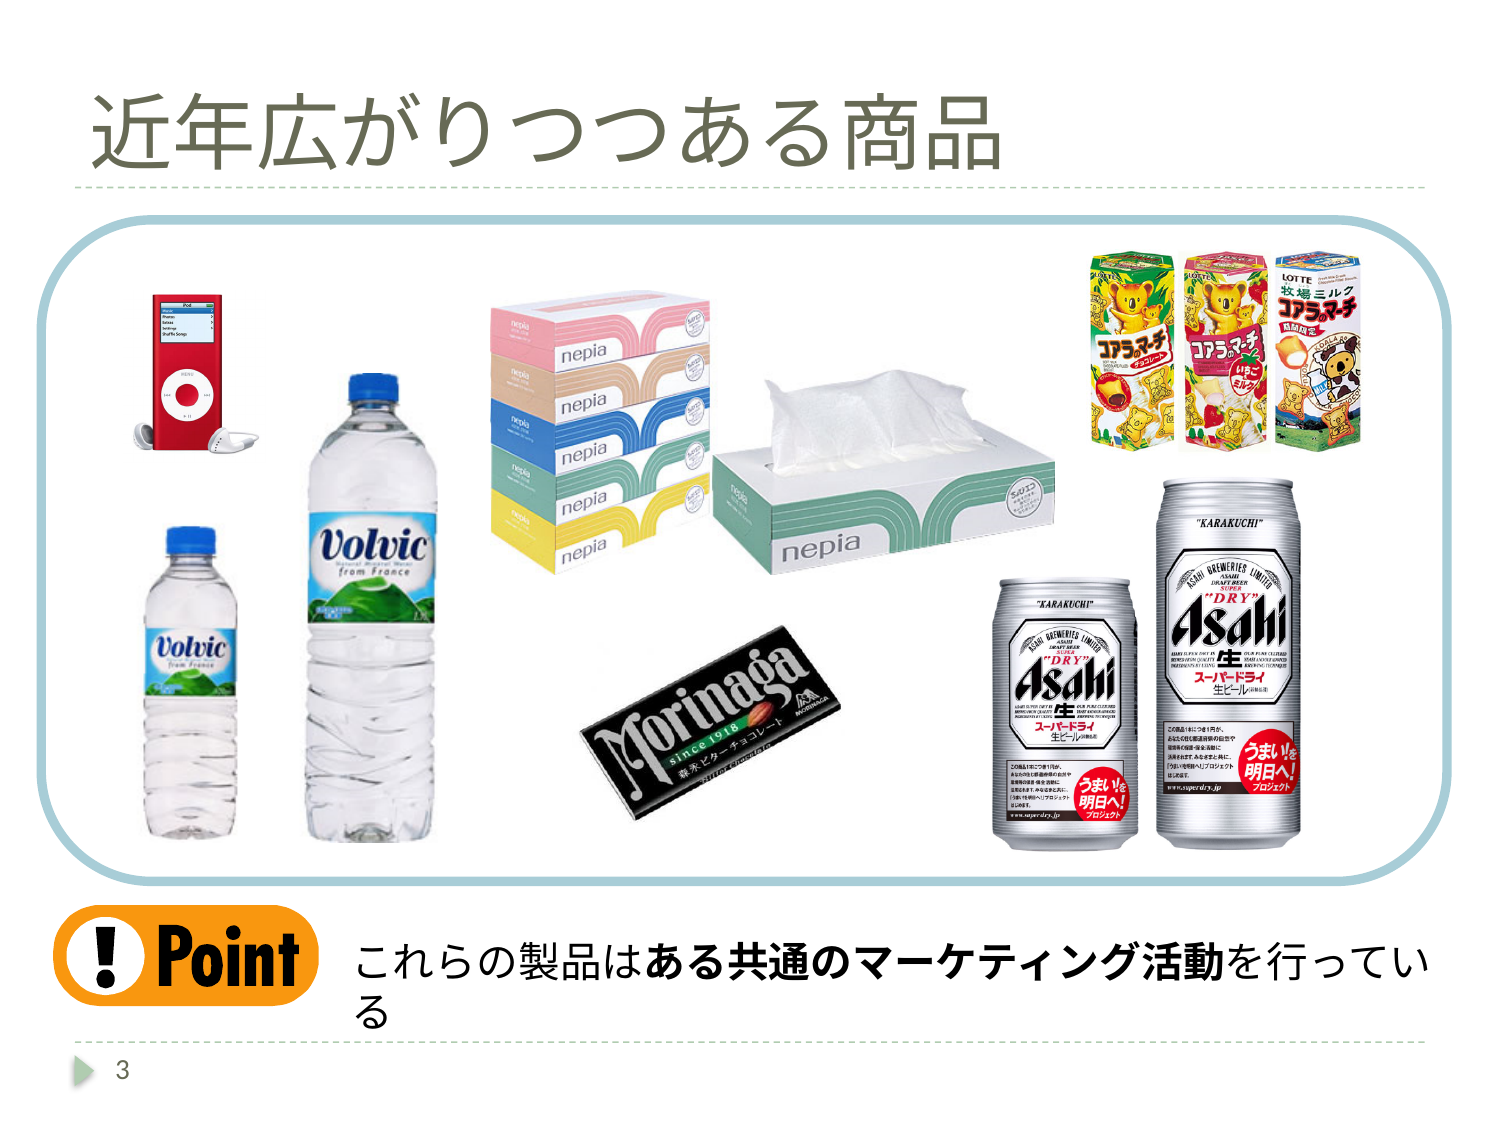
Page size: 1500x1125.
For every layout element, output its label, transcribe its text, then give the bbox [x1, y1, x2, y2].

picture [1080, 243, 1369, 460]
text_box これらの製品はある共通のマーケティング活動を行っている [336, 928, 1453, 1044]
title 近年広がりつつある商品 [75, 24, 1425, 188]
picture [123, 290, 453, 843]
picture [52, 904, 319, 1007]
text_box [39, 218, 1449, 883]
picture [489, 290, 1306, 859]
picture [572, 585, 845, 859]
slide_number 3 [100, 1042, 426, 1103]
